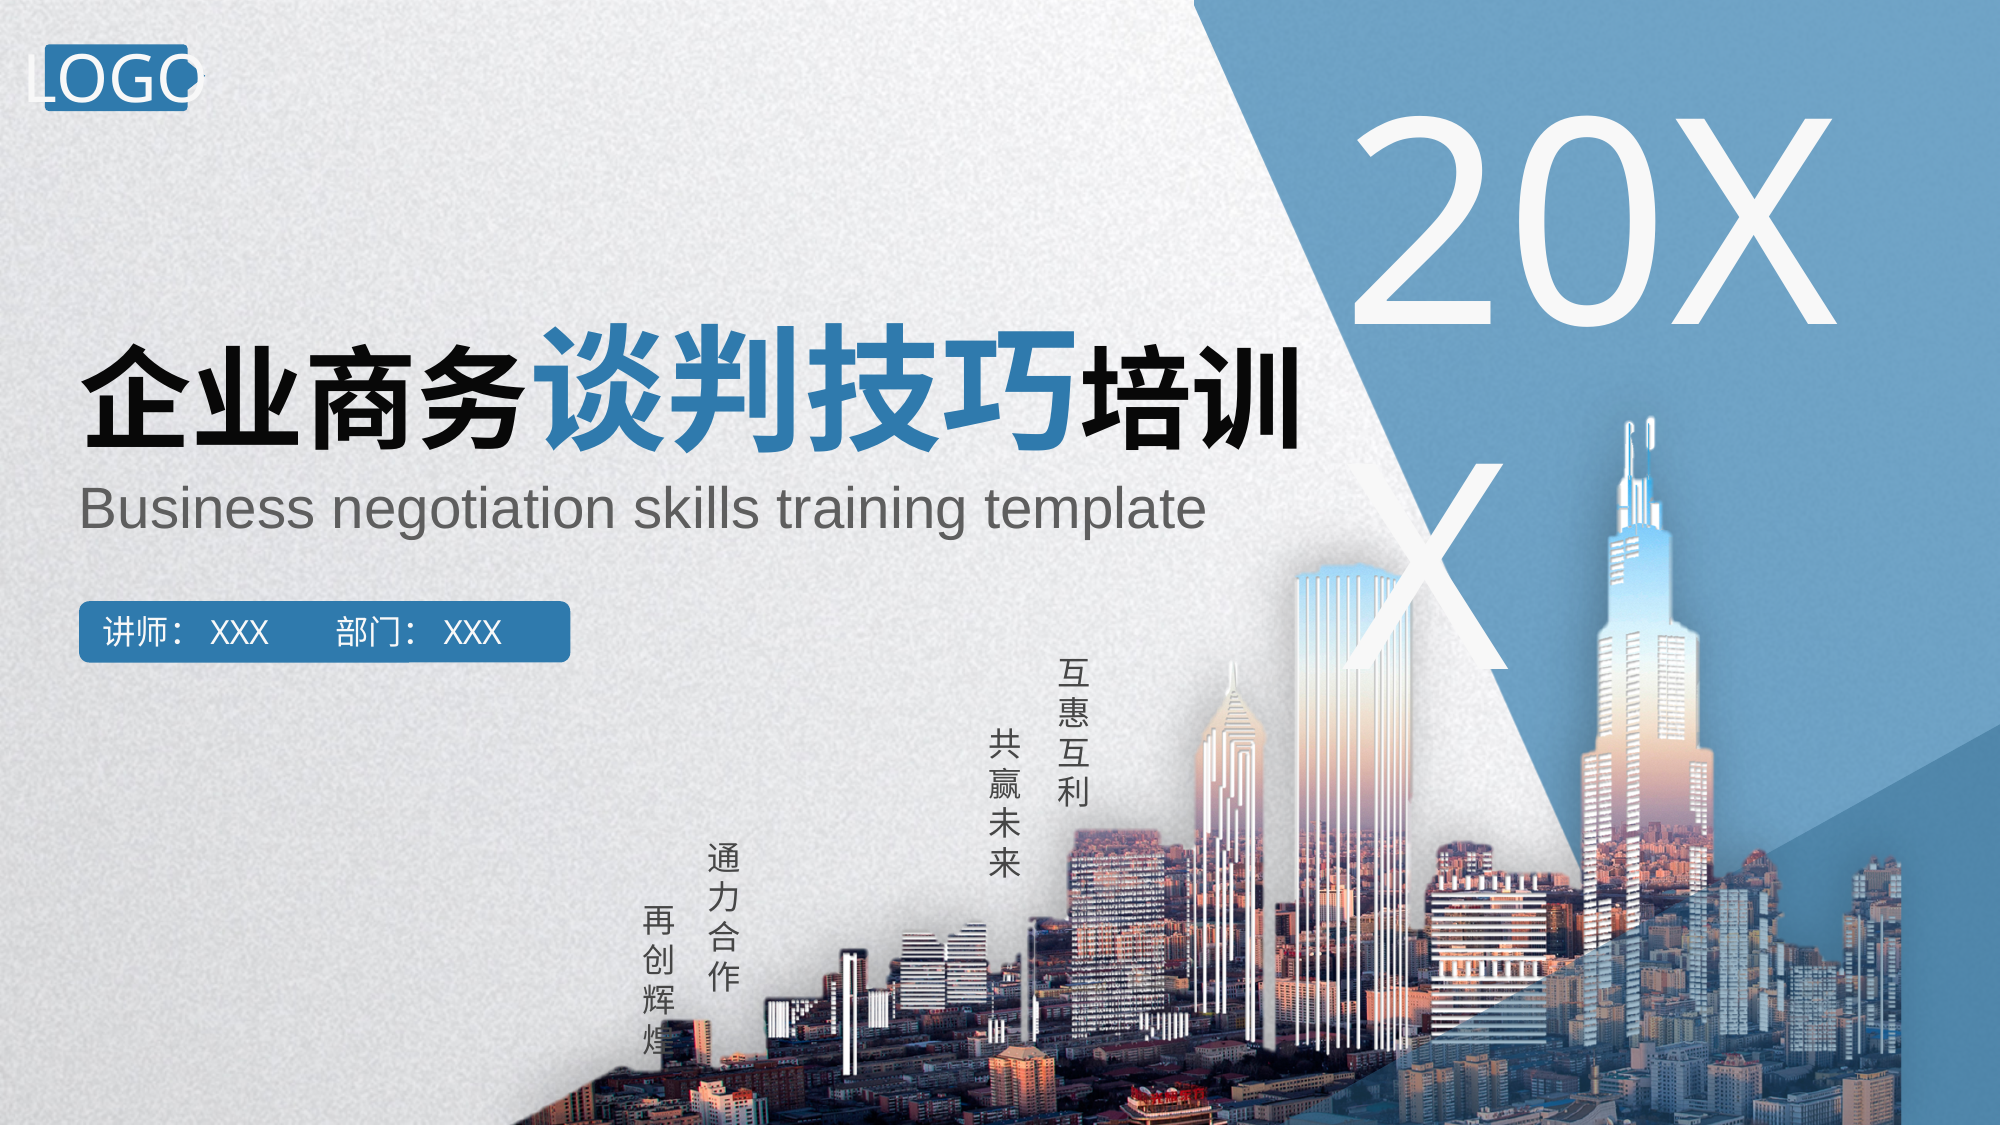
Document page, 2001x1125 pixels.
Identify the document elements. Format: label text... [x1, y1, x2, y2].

text_box 企业商务谈判技巧培训 [64, 295, 1188, 475]
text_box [44, 28, 206, 125]
text_box [76, 599, 432, 664]
picture [0, 0, 2000, 1125]
text_box Business negotiation skills training template [64, 475, 405, 548]
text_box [87, 603, 514, 660]
